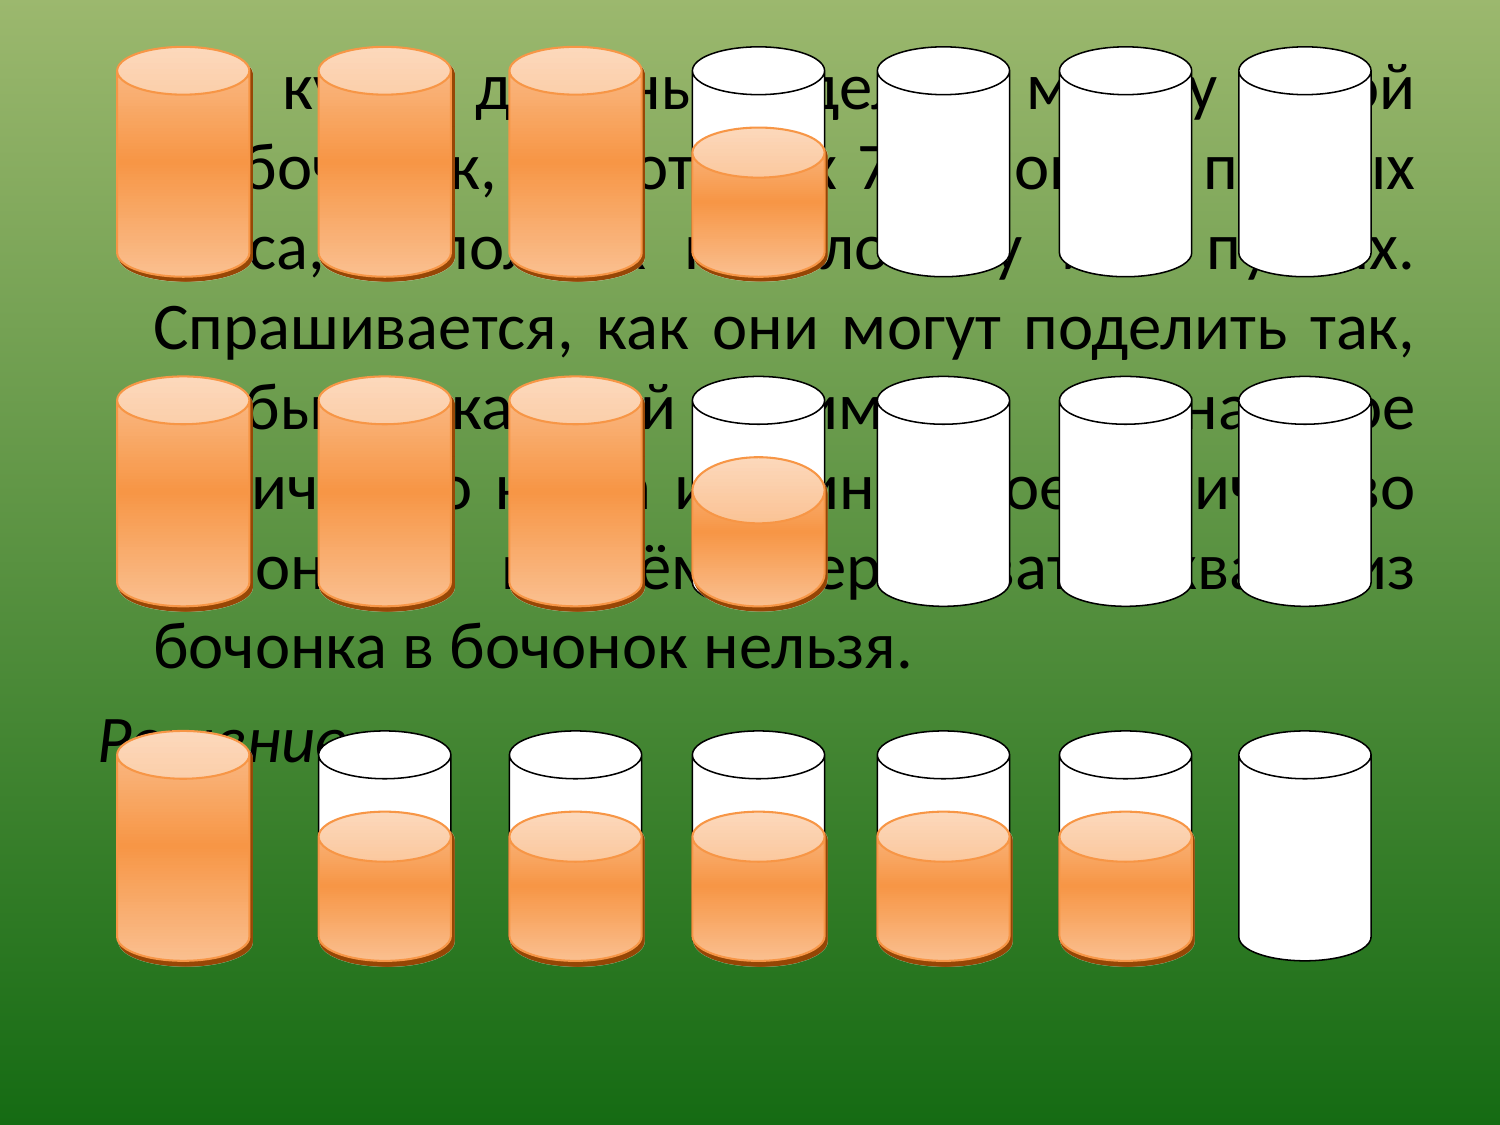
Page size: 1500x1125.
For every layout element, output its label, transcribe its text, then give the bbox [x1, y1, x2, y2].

list Три купца должны поделить между собой 21 бочонок, из которых 7 бочонков полных кваса, 7 полных наполовину и 7 пустых. Спрашивается, как они могут поделить так, чтобы каждый имел одинаковое количество кваса и одинаковое количество бочонков, причём переливать квас из бочонка в бочонок нельзя. Решение: [82, 35, 1432, 977]
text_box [116, 46, 1372, 962]
